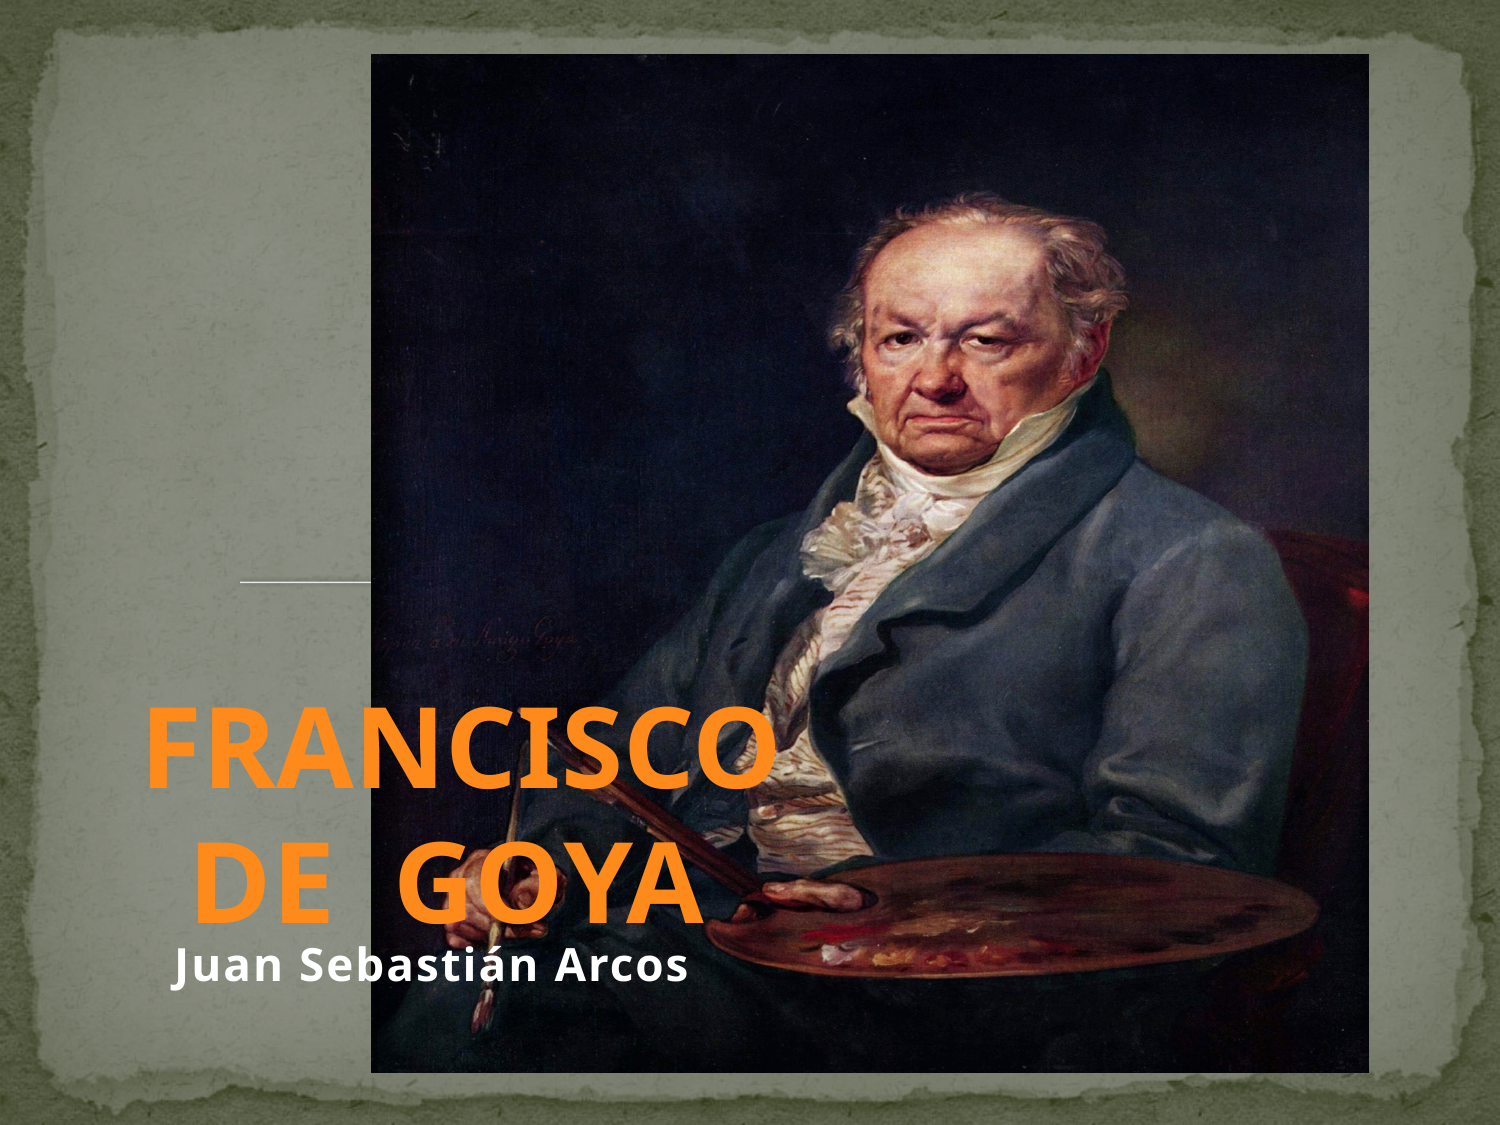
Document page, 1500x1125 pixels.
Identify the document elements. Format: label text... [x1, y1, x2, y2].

text_box FRANCISCO DE GOYA [125, 668, 361, 954]
subtitle Juan Sebastián Arcos [159, 954, 361, 1014]
picture [371, 54, 1369, 1073]
